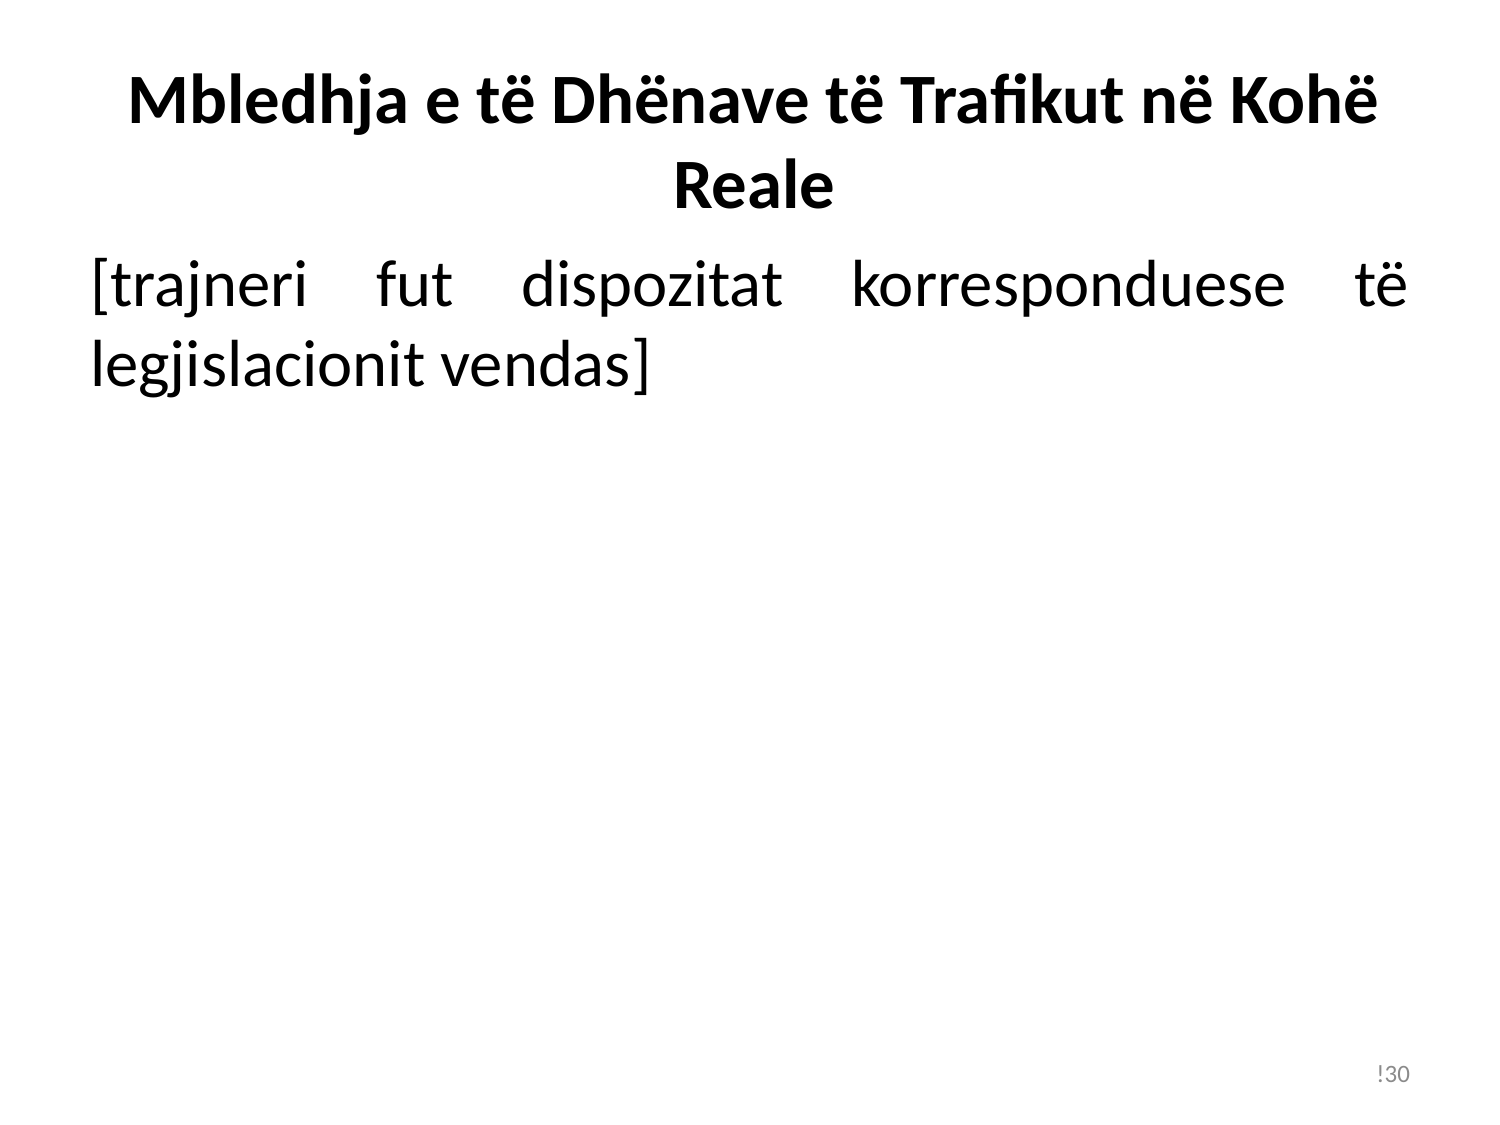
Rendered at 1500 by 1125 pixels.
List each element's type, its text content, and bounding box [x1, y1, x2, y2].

list [trajneri fut dispozitat korresponduese të legjislacionit vendas] [75, 232, 1425, 992]
title Mbledhja e të Dhënave të Trafikut në Kohë Reale [54, 45, 1455, 233]
slide_number !30 [1074, 1042, 1425, 1103]
